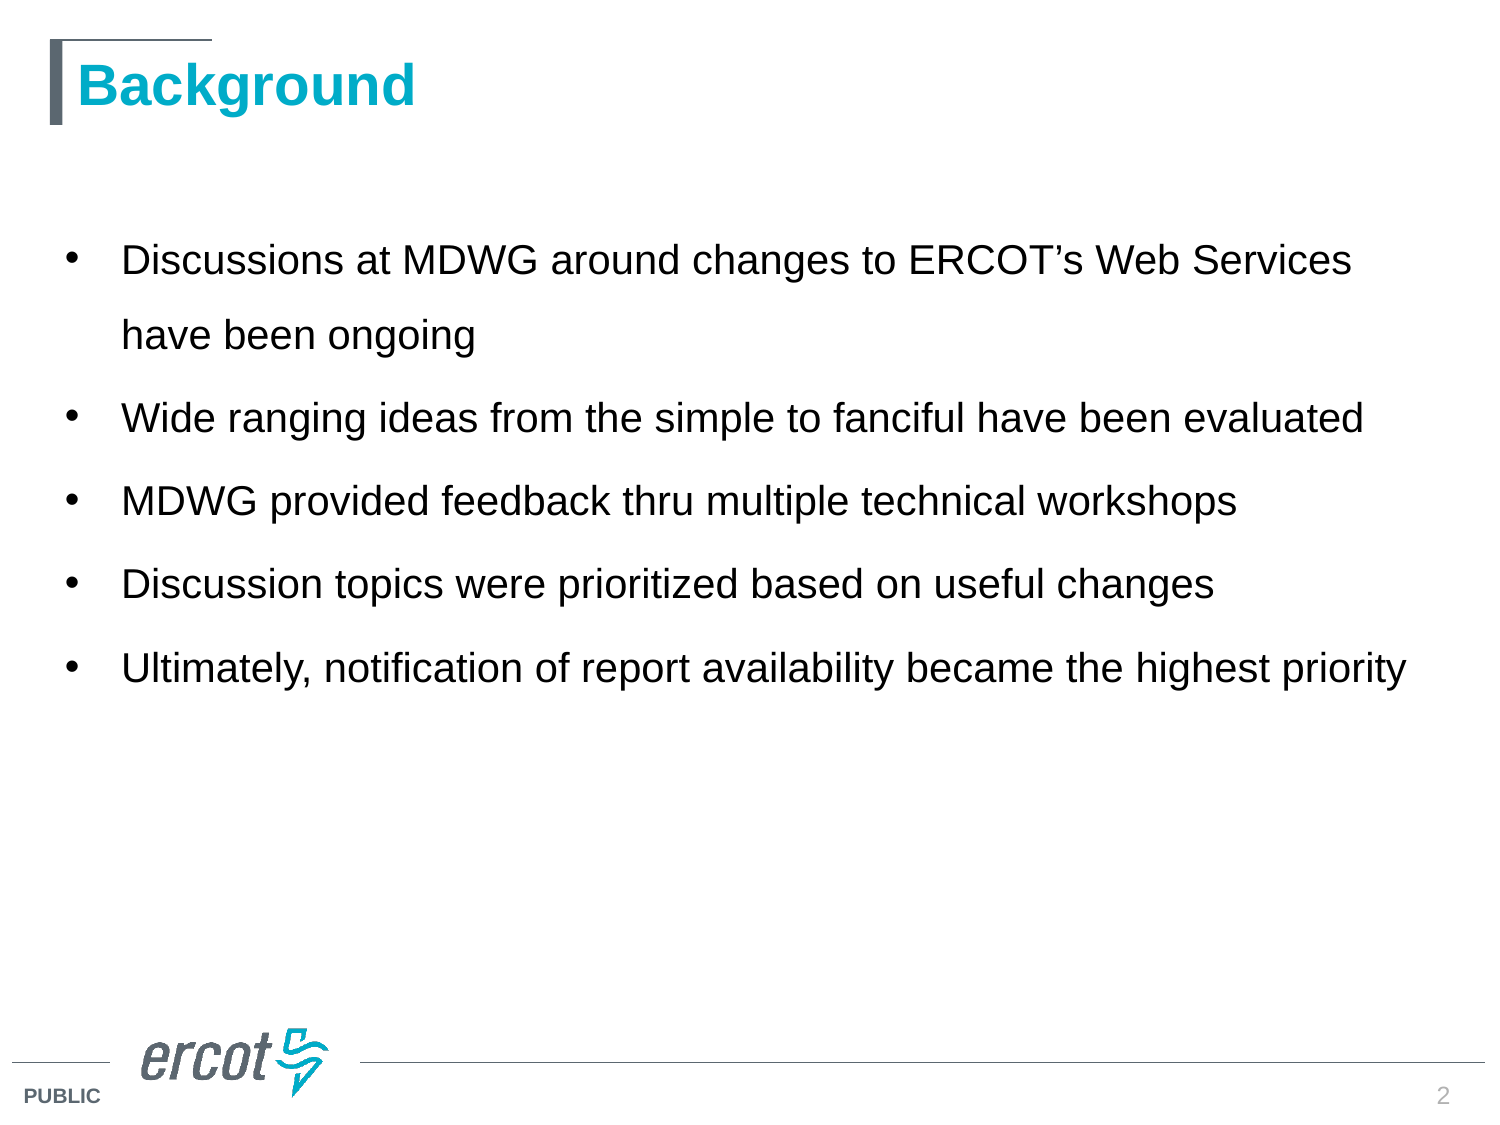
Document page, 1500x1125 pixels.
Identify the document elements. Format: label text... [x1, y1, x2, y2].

list Discussions at MDWG around changes to ERCOT’s Web Services have been ongoing Wide ranging ideas from the simple to fanciful have been evaluated MDWG provided feedback thru multiple technical workshops Discussion topics were prioritized based on useful changes Ultimately, notification of report availability became the highest priority [50, 200, 1450, 1000]
slide_number 2 [1400, 1076, 1488, 1113]
picture [137, 1024, 332, 1100]
title Background [62, 39, 1450, 125]
